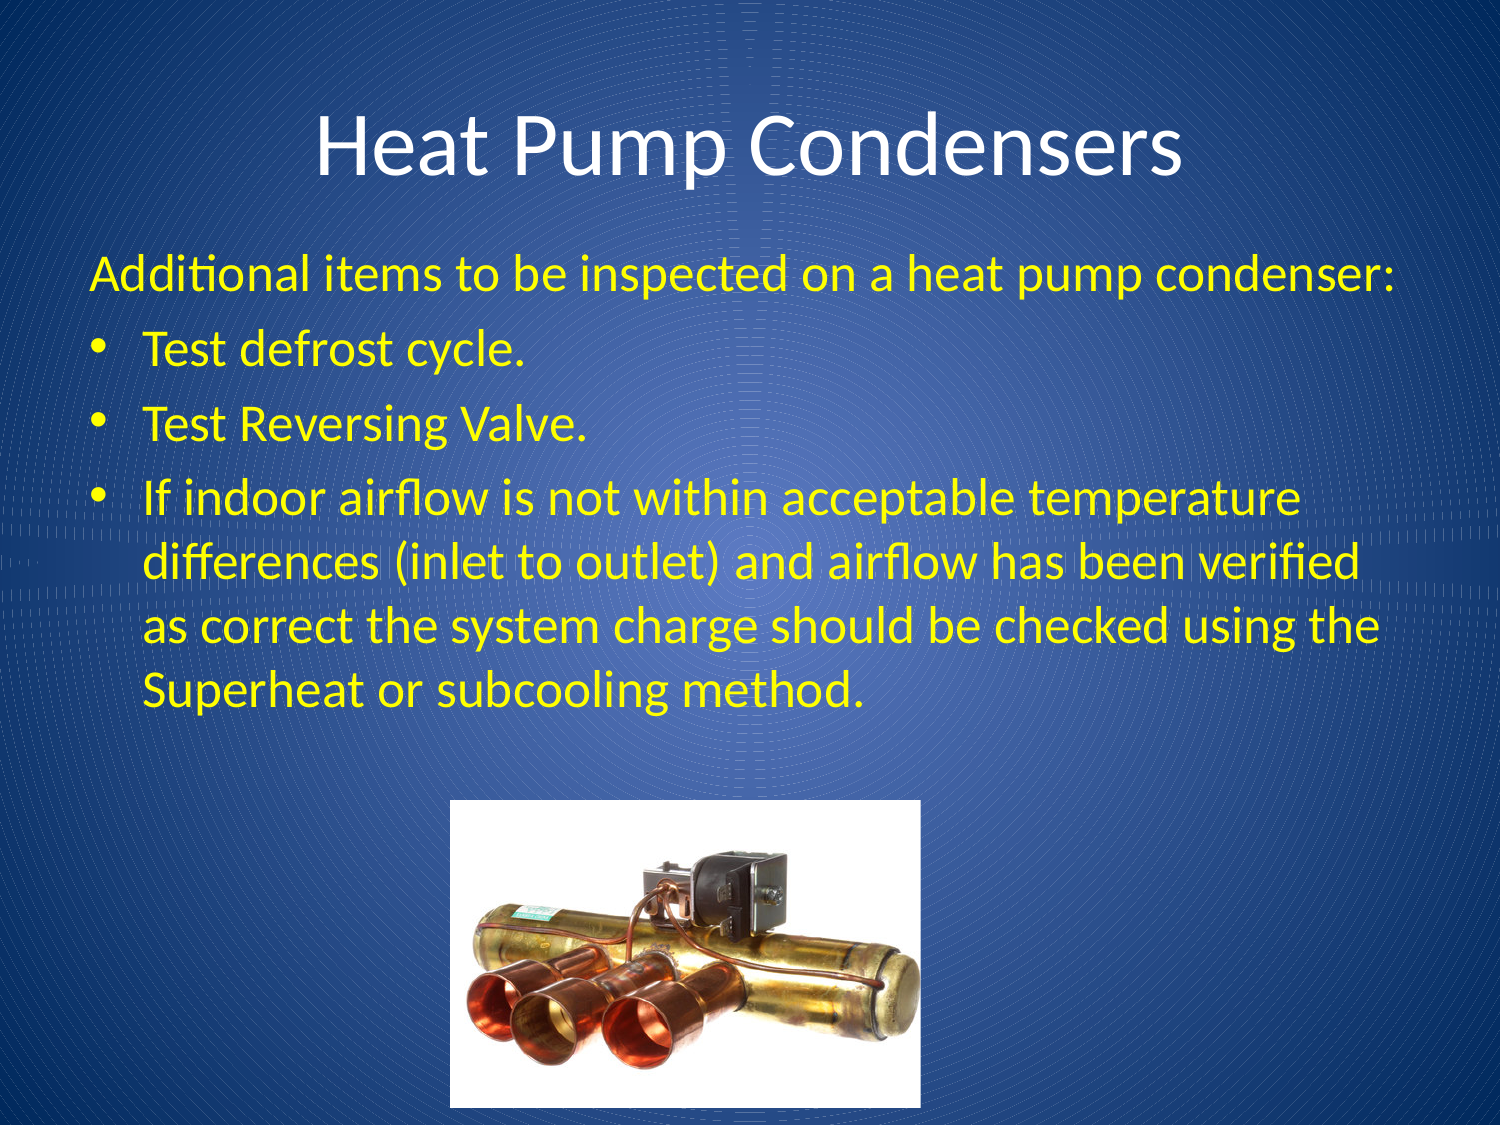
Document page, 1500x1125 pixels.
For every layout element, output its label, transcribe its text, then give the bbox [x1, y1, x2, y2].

list Additional items to be inspected on a heat pump condenser: Test defrost cycle. Test Reversing Valve. If indoor airflow is not within acceptable temperature differences (inlet to outlet) and airflow has been verified as correct the system charge should be checked using the Superheat or subcooling method. [74, 230, 1425, 781]
picture [449, 799, 921, 1108]
title Heat Pump Condensers [75, 45, 1425, 230]
